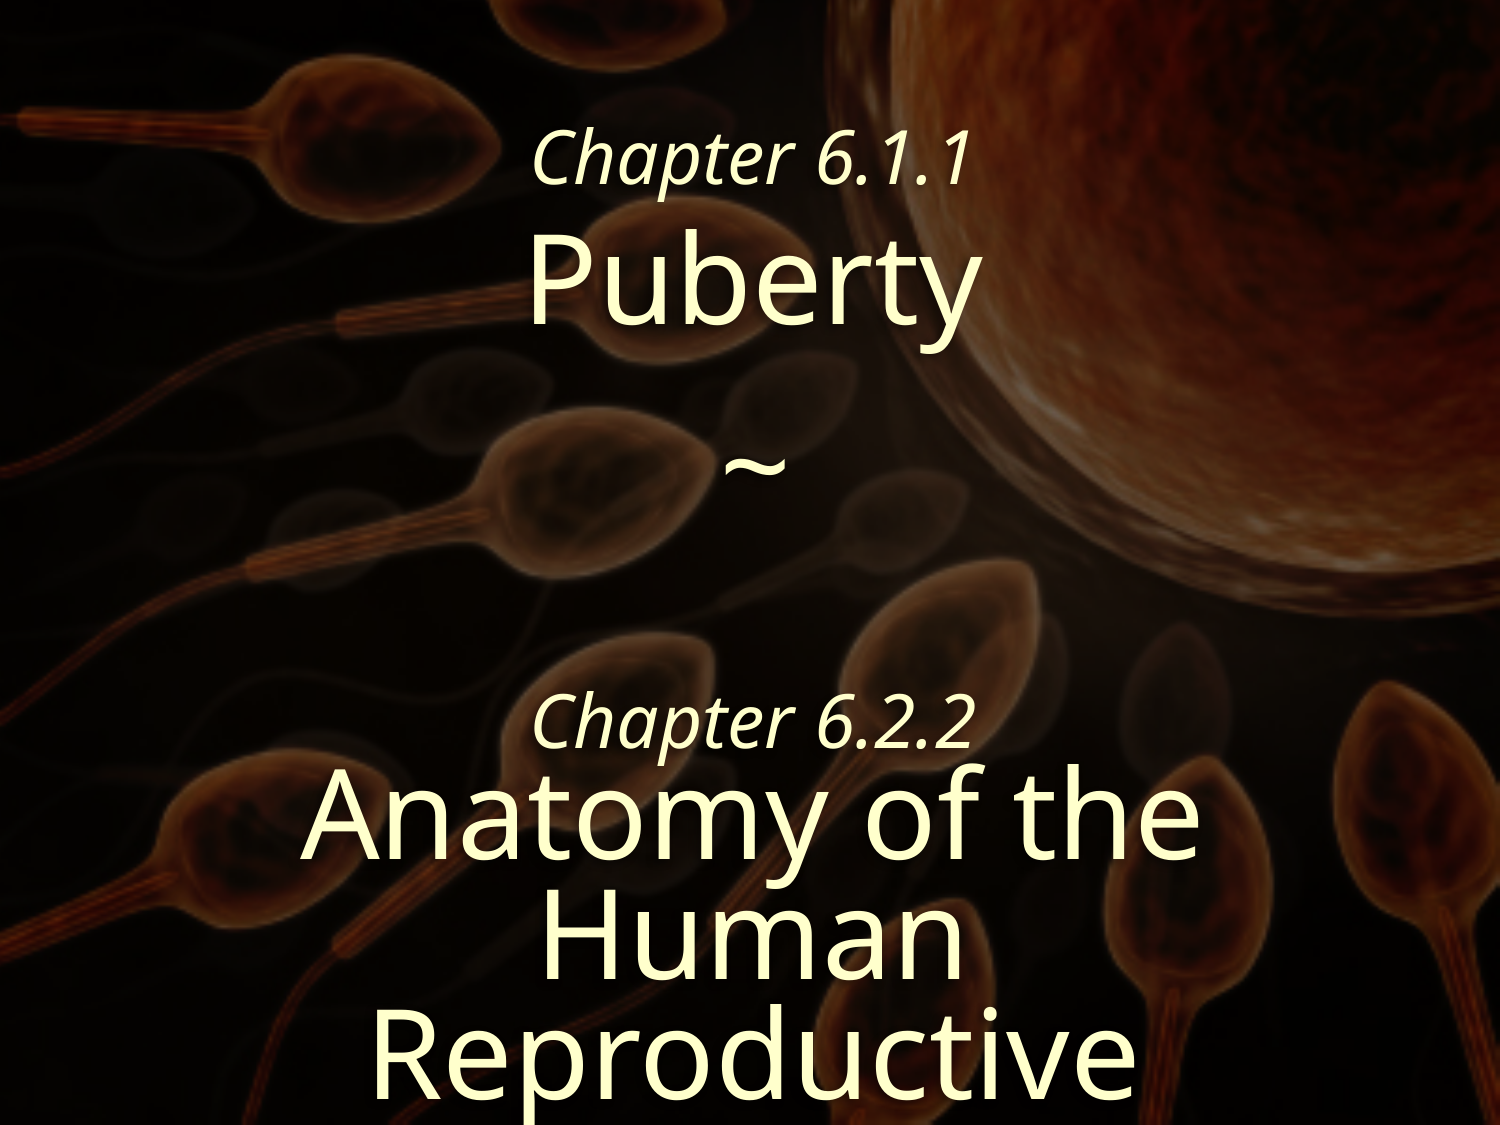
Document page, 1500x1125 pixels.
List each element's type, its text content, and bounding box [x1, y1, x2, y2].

text_box [0, 0, 1500, 1125]
text_box Chapter 6.2.2 Anatomy of the Human Reproductive System [129, 621, 1376, 1125]
text_box Chapter 6.1.1 Puberty ~ [129, 101, 1376, 545]
